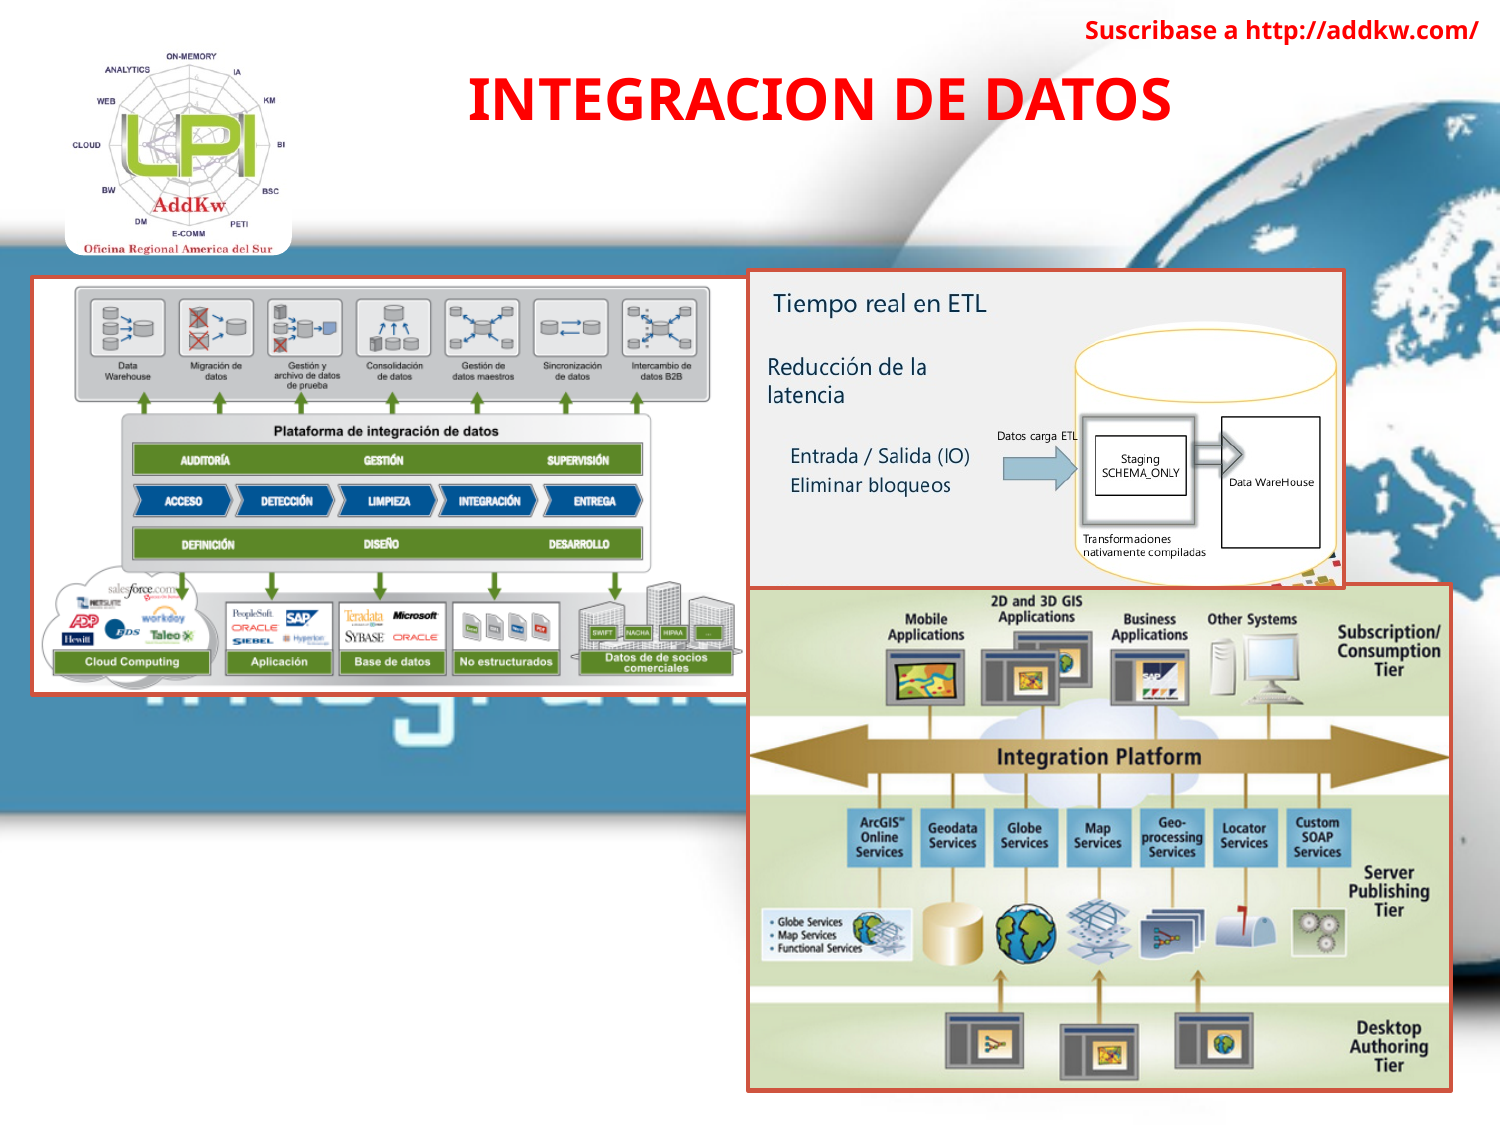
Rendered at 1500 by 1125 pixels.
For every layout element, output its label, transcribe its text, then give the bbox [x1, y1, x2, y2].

picture [0, 0, 1500, 1125]
text_box Suscribase a http://addkw.com/ [1070, 7, 1495, 52]
text_box Integracion de datos [276, 54, 1364, 173]
